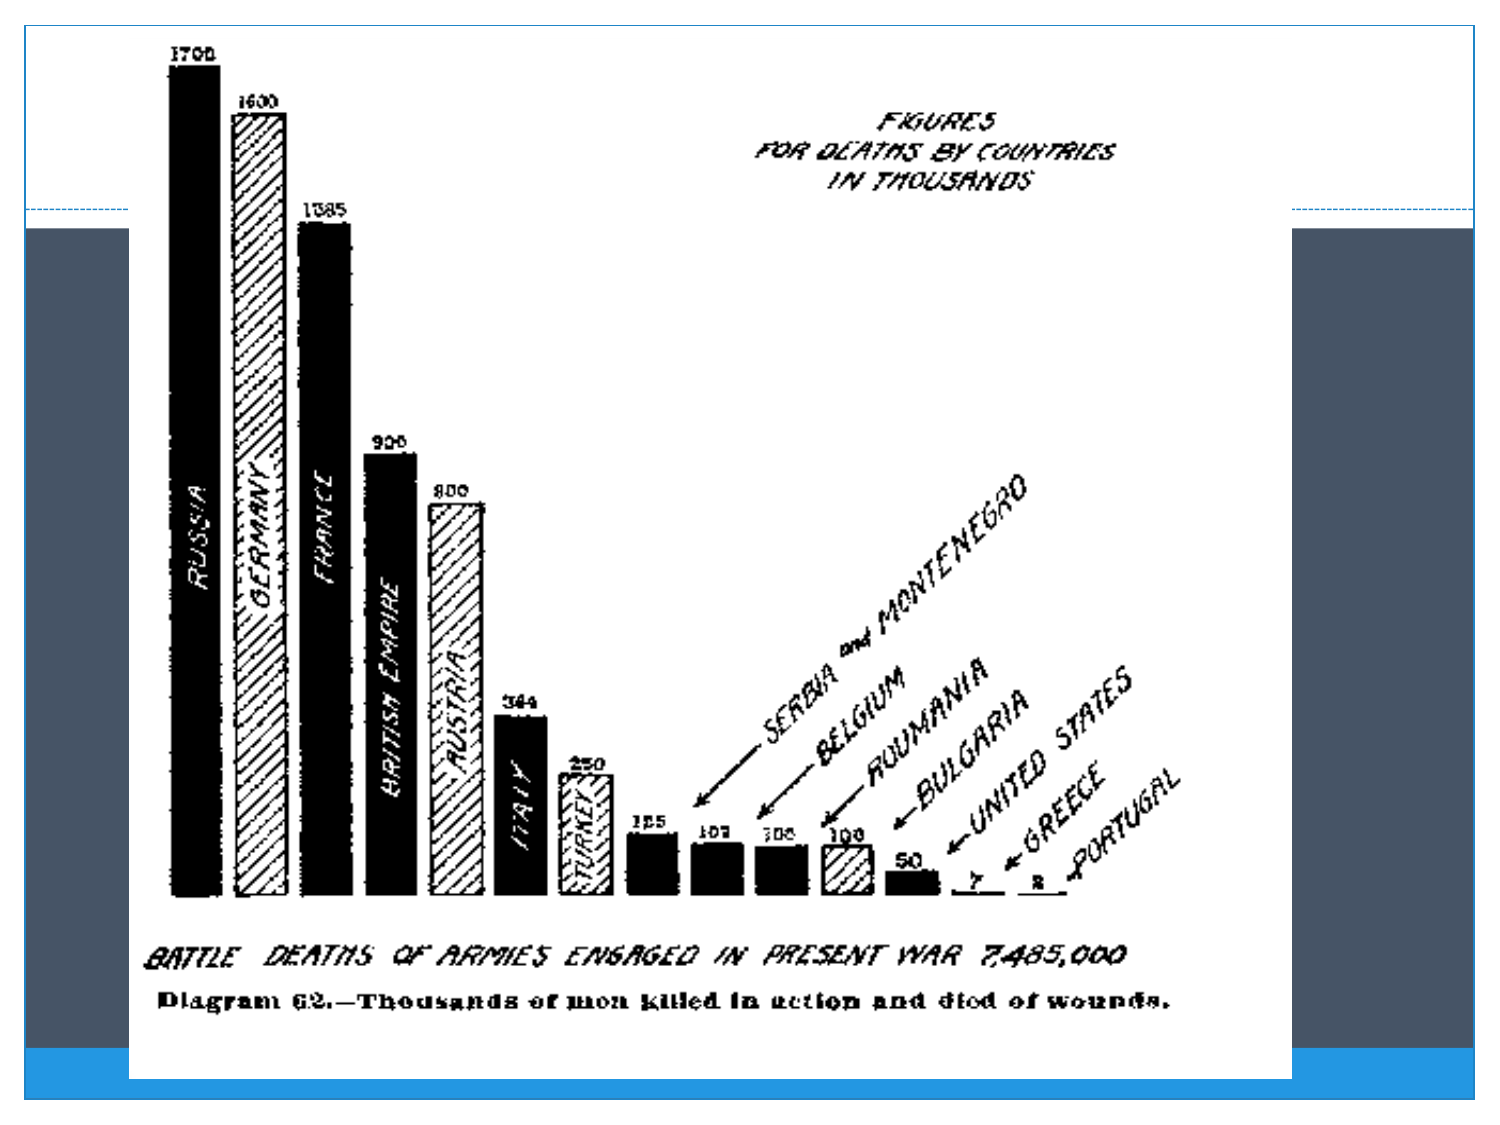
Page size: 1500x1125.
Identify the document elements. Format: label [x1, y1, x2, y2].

picture [129, 37, 1292, 1079]
